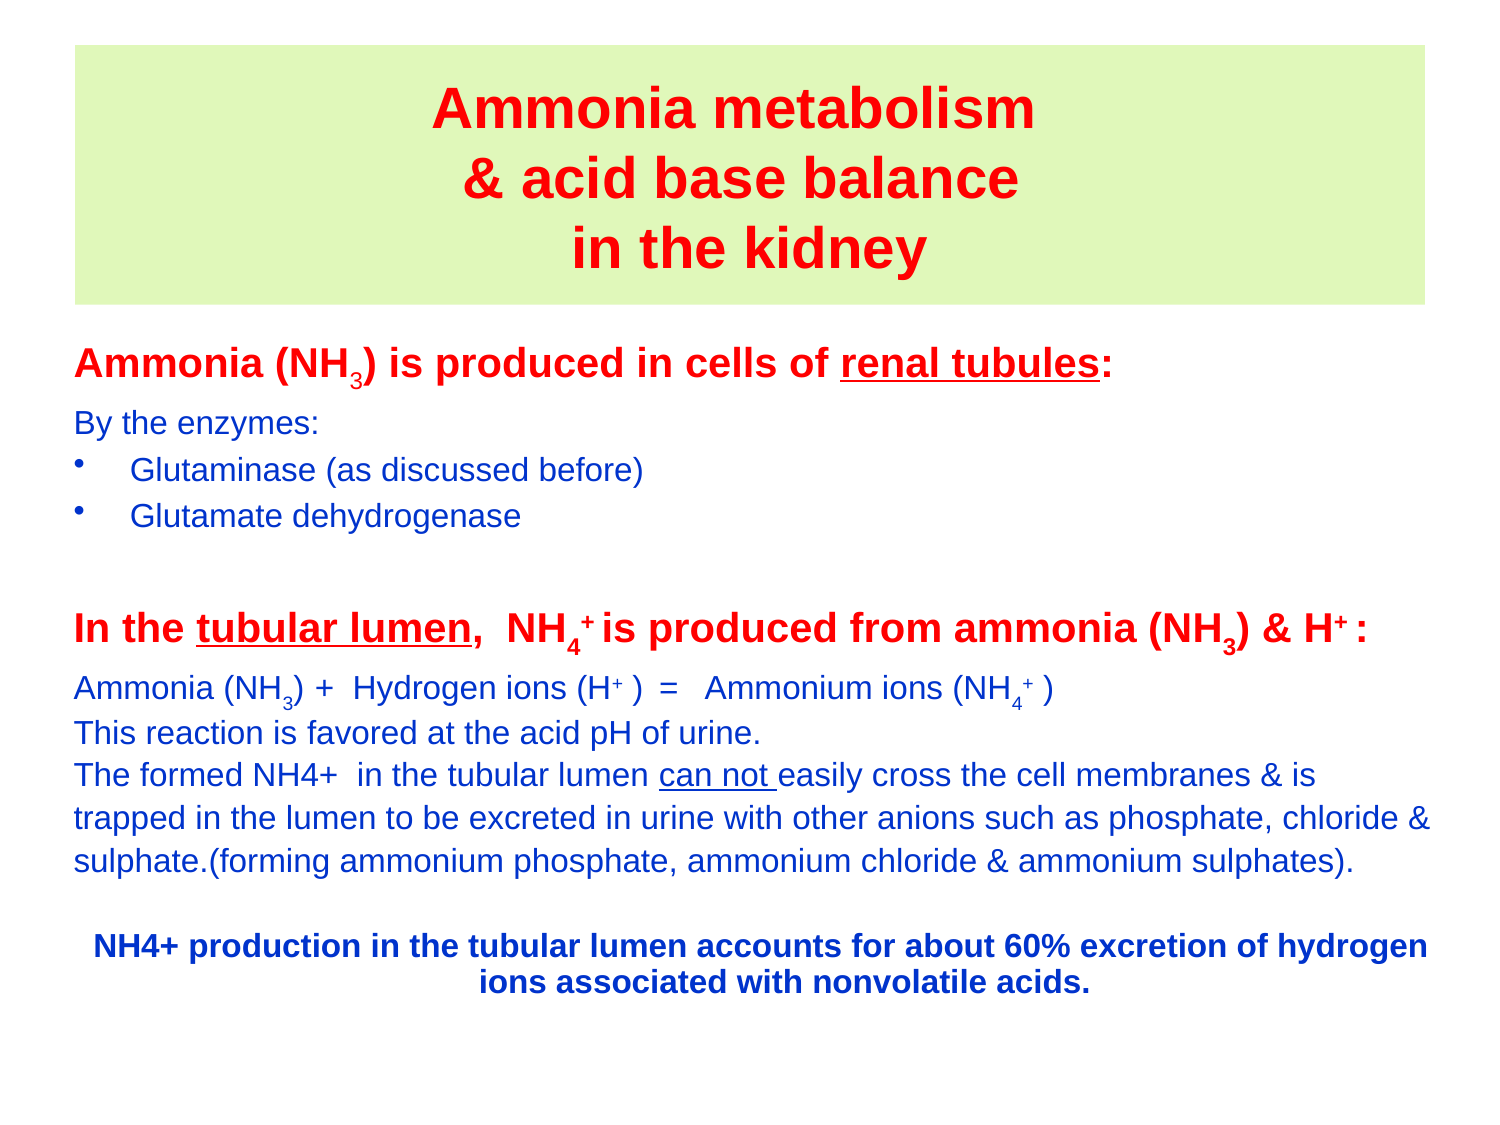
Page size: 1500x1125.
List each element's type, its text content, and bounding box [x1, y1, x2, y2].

list Ammonia (NH3) is produced in cells of renal tubules: By the enzymes: Glutaminase (as discussed before) Glutamate dehydrogenase In the tubular lumen, NH4+ is produced from ammonia (NH3) & H+ : Ammonia (NH3) + Hydrogen ions (H+ ) = Ammonium ions (NH4+ ) This reaction is favored at the acid pH of urine. The formed NH4+ in the tubular lumen can not easily cross the cell membranes & is trapped in the lumen to be excreted in urine with other anions such as phosphate, chloride & sulphate.(forming ammonium phosphate, ammonium chloride & ammonium sulphates). NH4+ production in the tubular lumen accounts for about 60% excretion of hydrogen ions associated with nonvolatile acids. [58, 328, 1465, 1071]
title Ammonia metabolism & acid base balance in the kidney [75, 45, 1425, 305]
